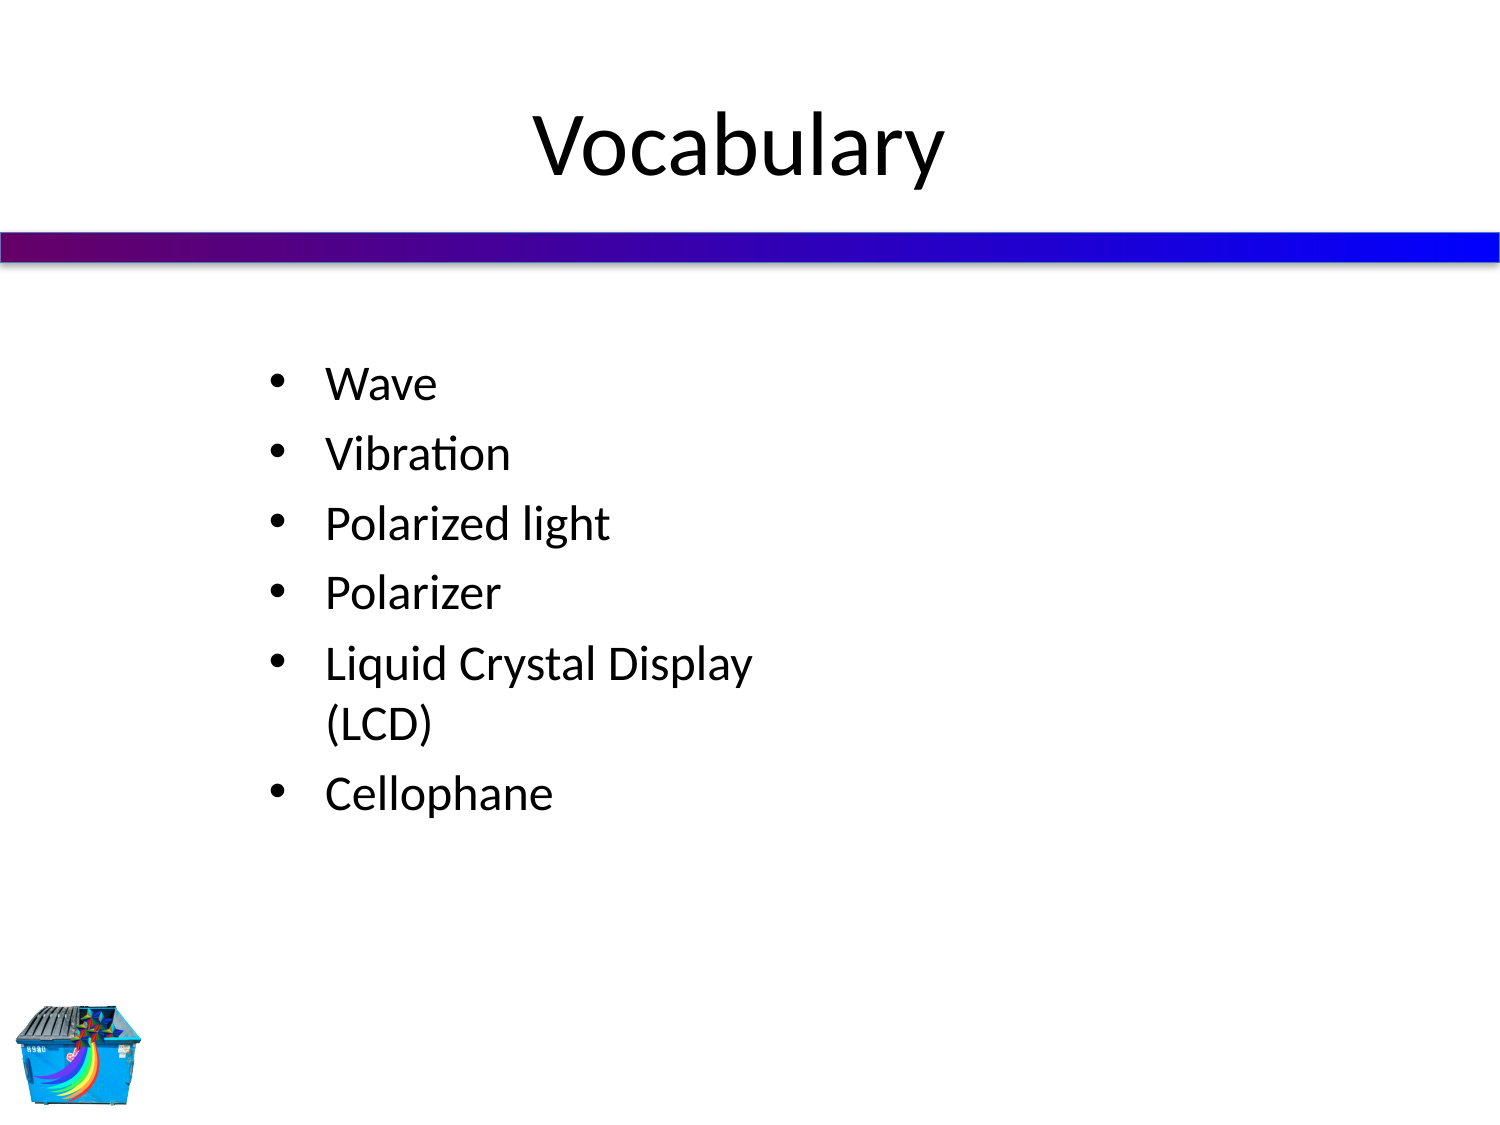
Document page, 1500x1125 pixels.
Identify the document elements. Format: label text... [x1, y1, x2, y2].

picture [14, 1004, 143, 1107]
list Wave Vibration Polarized light Polarizer Liquid Crystal Display (LCD) Cellophane [253, 342, 1425, 996]
title Vocabulary [75, 45, 1425, 233]
